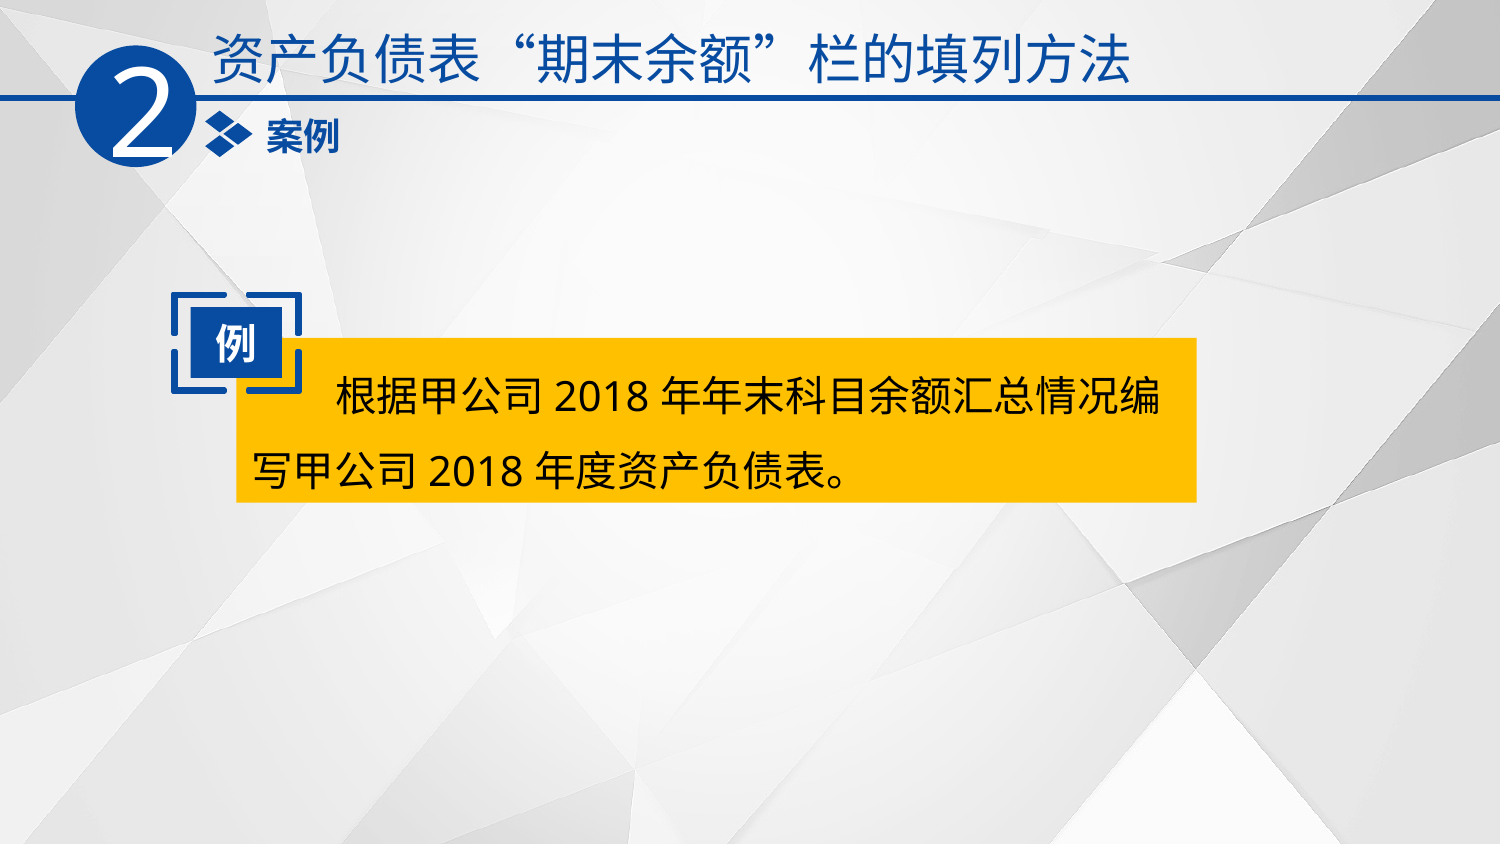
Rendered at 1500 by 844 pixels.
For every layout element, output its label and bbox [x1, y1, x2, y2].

picture [0, 0, 1500, 95]
text_box [246, 292, 302, 336]
text_box [205, 110, 235, 133]
text_box [0, 24, 1500, 171]
text_box [171, 292, 227, 336]
picture [0, 101, 1500, 844]
text_box [223, 106, 354, 164]
text_box [171, 349, 227, 394]
text_box [189, 305, 1197, 503]
text_box [205, 135, 235, 158]
